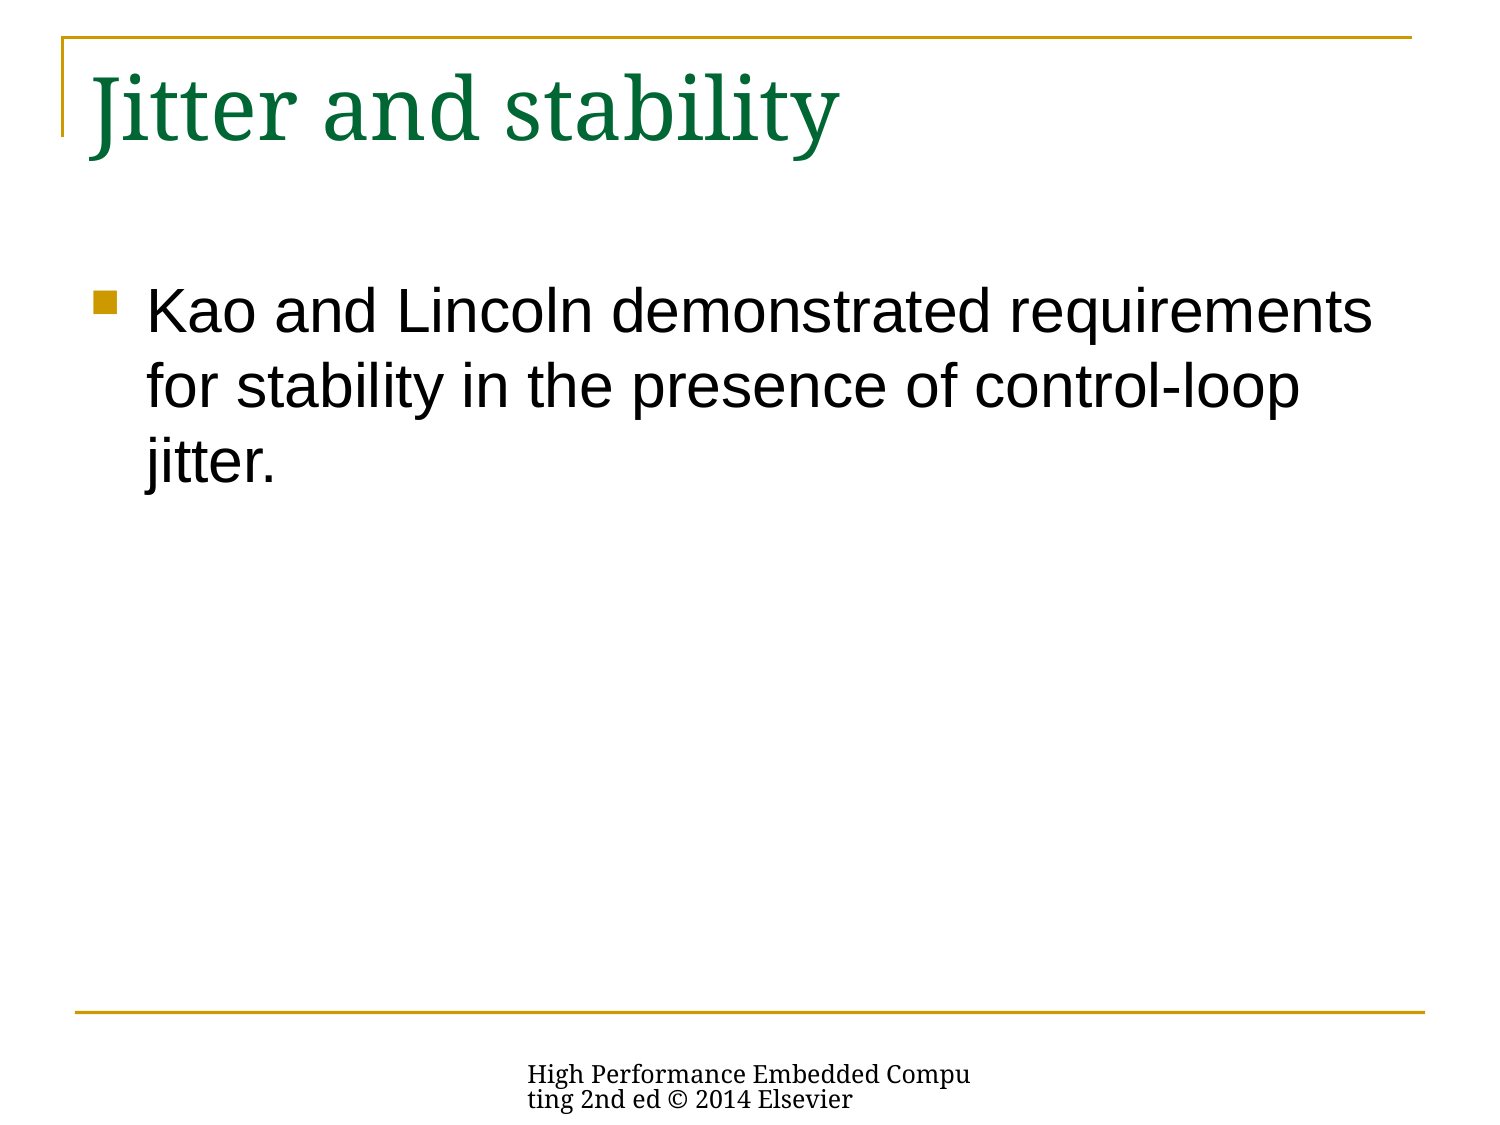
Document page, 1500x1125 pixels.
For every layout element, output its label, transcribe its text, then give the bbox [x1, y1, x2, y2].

title Jitter and stability [75, 45, 1425, 233]
footer High Performance Embedded Computing 2nd ed © 2014 Elsevier [512, 1025, 988, 1100]
